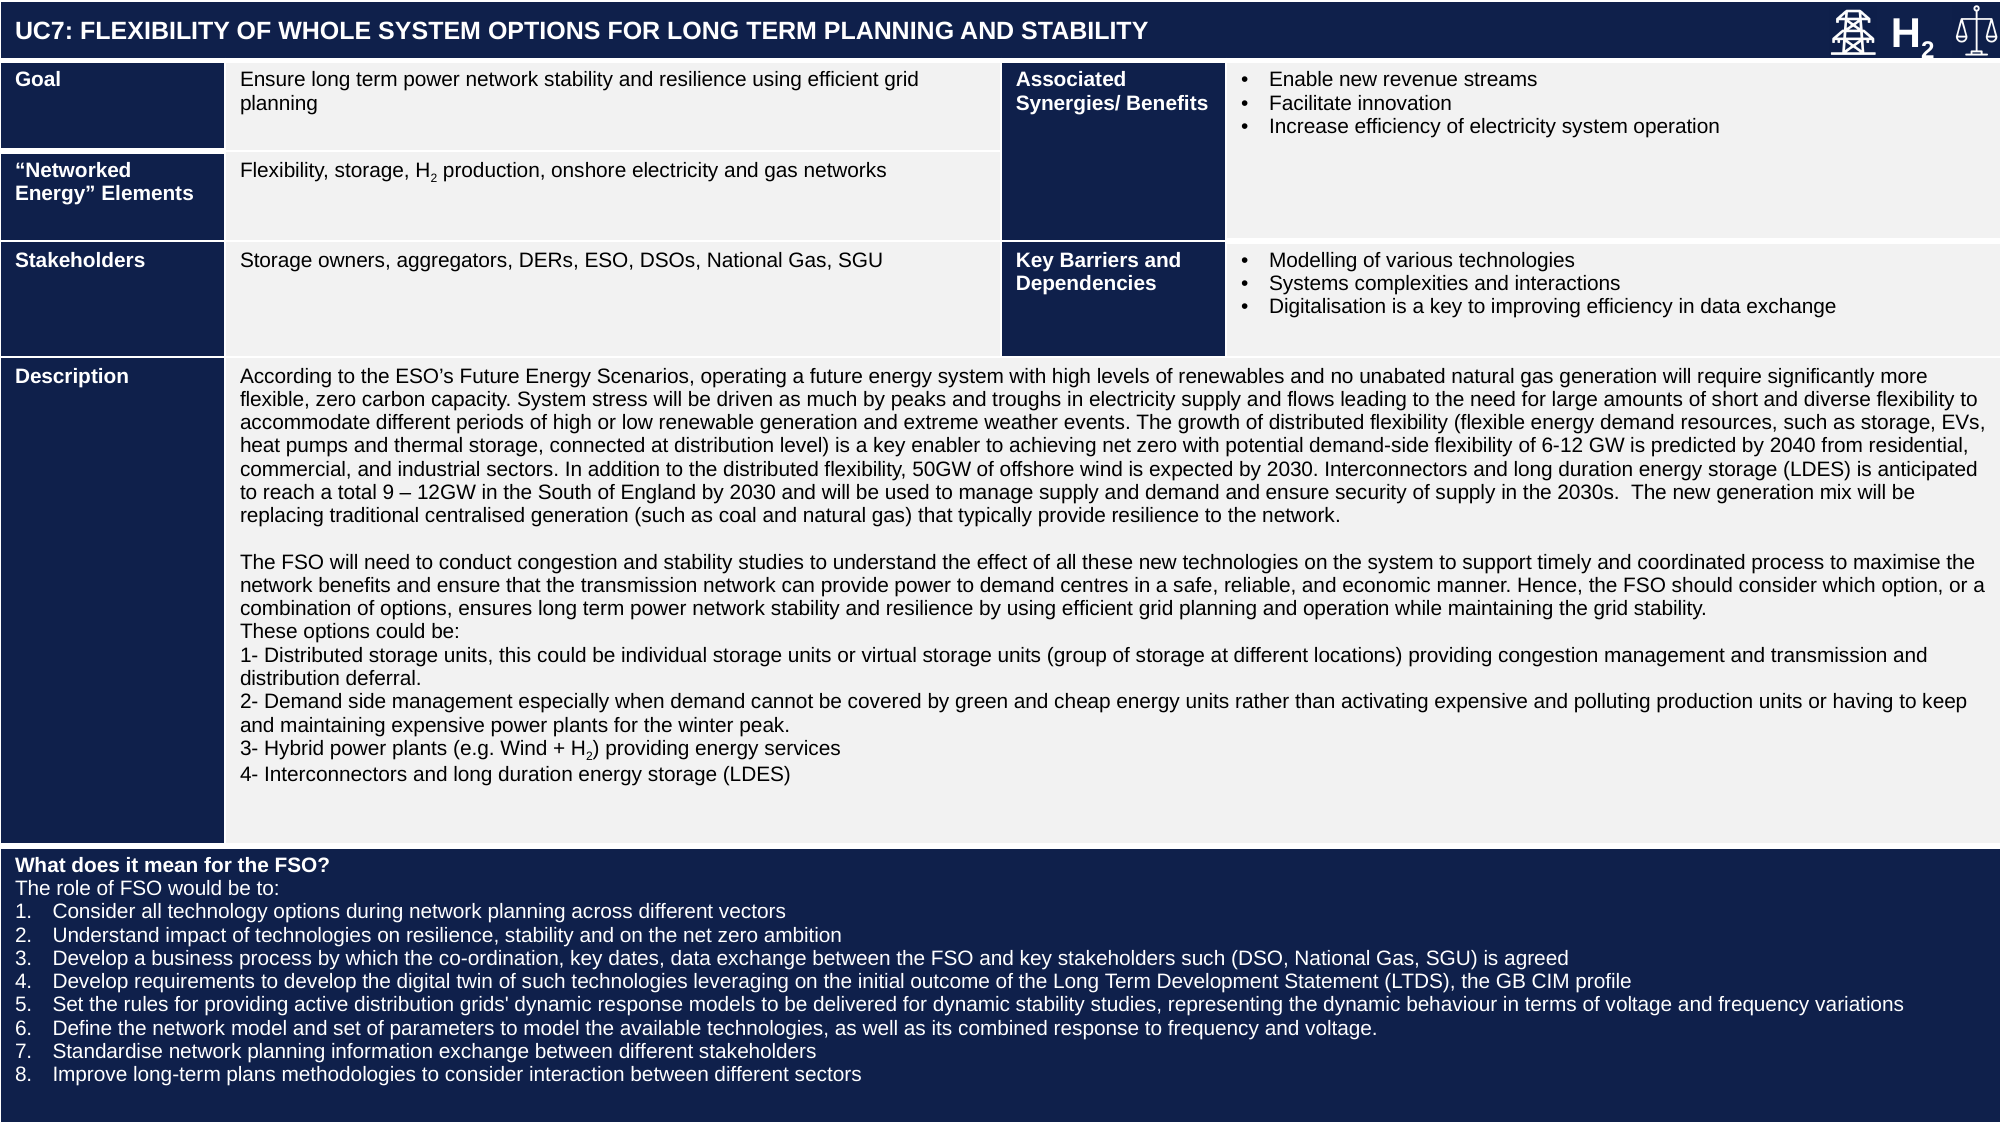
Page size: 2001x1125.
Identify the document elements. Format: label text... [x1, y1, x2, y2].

table_cell What does it mean for the FSO? The role of FSO would be to: Consider all technology options during network planning across different vectors Understand impact of technologies on resilience, stability and on the net zero ambition Develop a business process by which the co-ordination, key dates, data exchange between the FSO and key stakeholders such (DSO, National Gas, SGU) is agreed Develop requirements to develop the digital twin of such technologies leveraging on the initial outcome of the Long Term Development Statement (LTDS), the GB CIM profile Set the rules for providing active distribution grids' dynamic response models to be delivered for dynamic stability studies, representing the dynamic behaviour in terms of voltage and frequency variations Define the network model and set of parameters to model the available technologies, as well as its combined response to frequency and voltage. Standardise network planning information exchange between different stakeholders Improve long-term plans methodologies to consider interaction between different sectors [1, 849, 2000, 1122]
text_box H2 [1890, 6, 1939, 63]
table_cell Associated Synergies/ Benefits [1002, 63, 1225, 240]
table_cell According to the ESO’s Future Energy Scenarios, operating a future energy system with high levels of renewables and no unabated natural gas generation will require significantly more flexible, zero carbon capacity. System stress will be driven as much by peaks and troughs in electricity supply and flows leading to the need for large amounts of short and diverse flexibility to accommodate different periods of high or low renewable generation and extreme weather events. The growth of distributed flexibility (flexible energy demand resources, such as storage, EVs, heat pumps and thermal storage, connected at distribution level) is a key enabler to achieving net zero with potential demand-side flexibility of 6-12 GW is predicted by 2040 from residential, commercial, and industrial sectors. In addition to the distributed flexibility, 50GW of offshore wind is expected by 2030. Interconnectors and long duration energy storage (LDES) is anticipated to reach a total 9 – 12GW in the South of England by 2030 and will be used to manage supply and demand and ensure security of supply in the 2030s. The new generation mix will be replacing traditional centralised generation (such as coal and natural gas) that typically provide resilience to the network. The FSO will need to conduct congestion and stability studies to understand the effect of all these new technologies on the system to support timely and coordinated process to maximise the network benefits and ensure that the transmission network can provide power to demand centres in a safe, reliable, and economic manner. Hence, the FSO should consider which option, or a combination of options, ensures long term power network stability and resilience by using efficient grid planning and operation while maintaining the grid stability. These options could be: 1- Distributed storage units, this could be individual storage units or virtual storage units (group of storage at different locations) providing congestion management and transmission and distribution deferral. 2- Demand side management especially when demand cannot be covered by green and cheap energy units rather than activating expensive and polluting production units or having to keep and maintaining expensive power plants for the winter peak. 3- Hybrid power plants (e.g. Wind + H2) providing energy services 4- Interconnectors and long duration energy storage (LDES) [226, 358, 2000, 843]
table_cell Storage owners, aggregators, DERs, ESO, DSOs, National Gas, SGU [226, 242, 1000, 356]
table_cell “Networked Energy” Elements [1, 154, 224, 240]
picture [1828, 6, 1877, 57]
table_cell Stakeholders [1, 242, 224, 356]
table_cell Description [1, 358, 224, 843]
table_header UC7: FLEXIBILITY OF WHOLE SYSTEM OPTIONS FOR LONG TERM PLANNING AND STABILITY [1, 2, 2000, 58]
table_cell Goal [1, 63, 224, 148]
table_cell Modelling of various technologies Systems complexities and interactions Digitalisation is a key to improving efficiency in data exchange [1227, 244, 2000, 356]
table_cell Flexibility, storage, H2 production, onshore electricity and gas networks [226, 152, 1000, 240]
table_cell Key Barriers and Dependencies [1002, 242, 1225, 356]
picture [1952, 5, 2000, 57]
table_cell Enable new revenue streams Facilitate innovation Increase efficiency of electricity system operation [1227, 63, 2000, 238]
table_cell Ensure long term power network stability and resilience using efficient grid planning [226, 63, 1000, 150]
